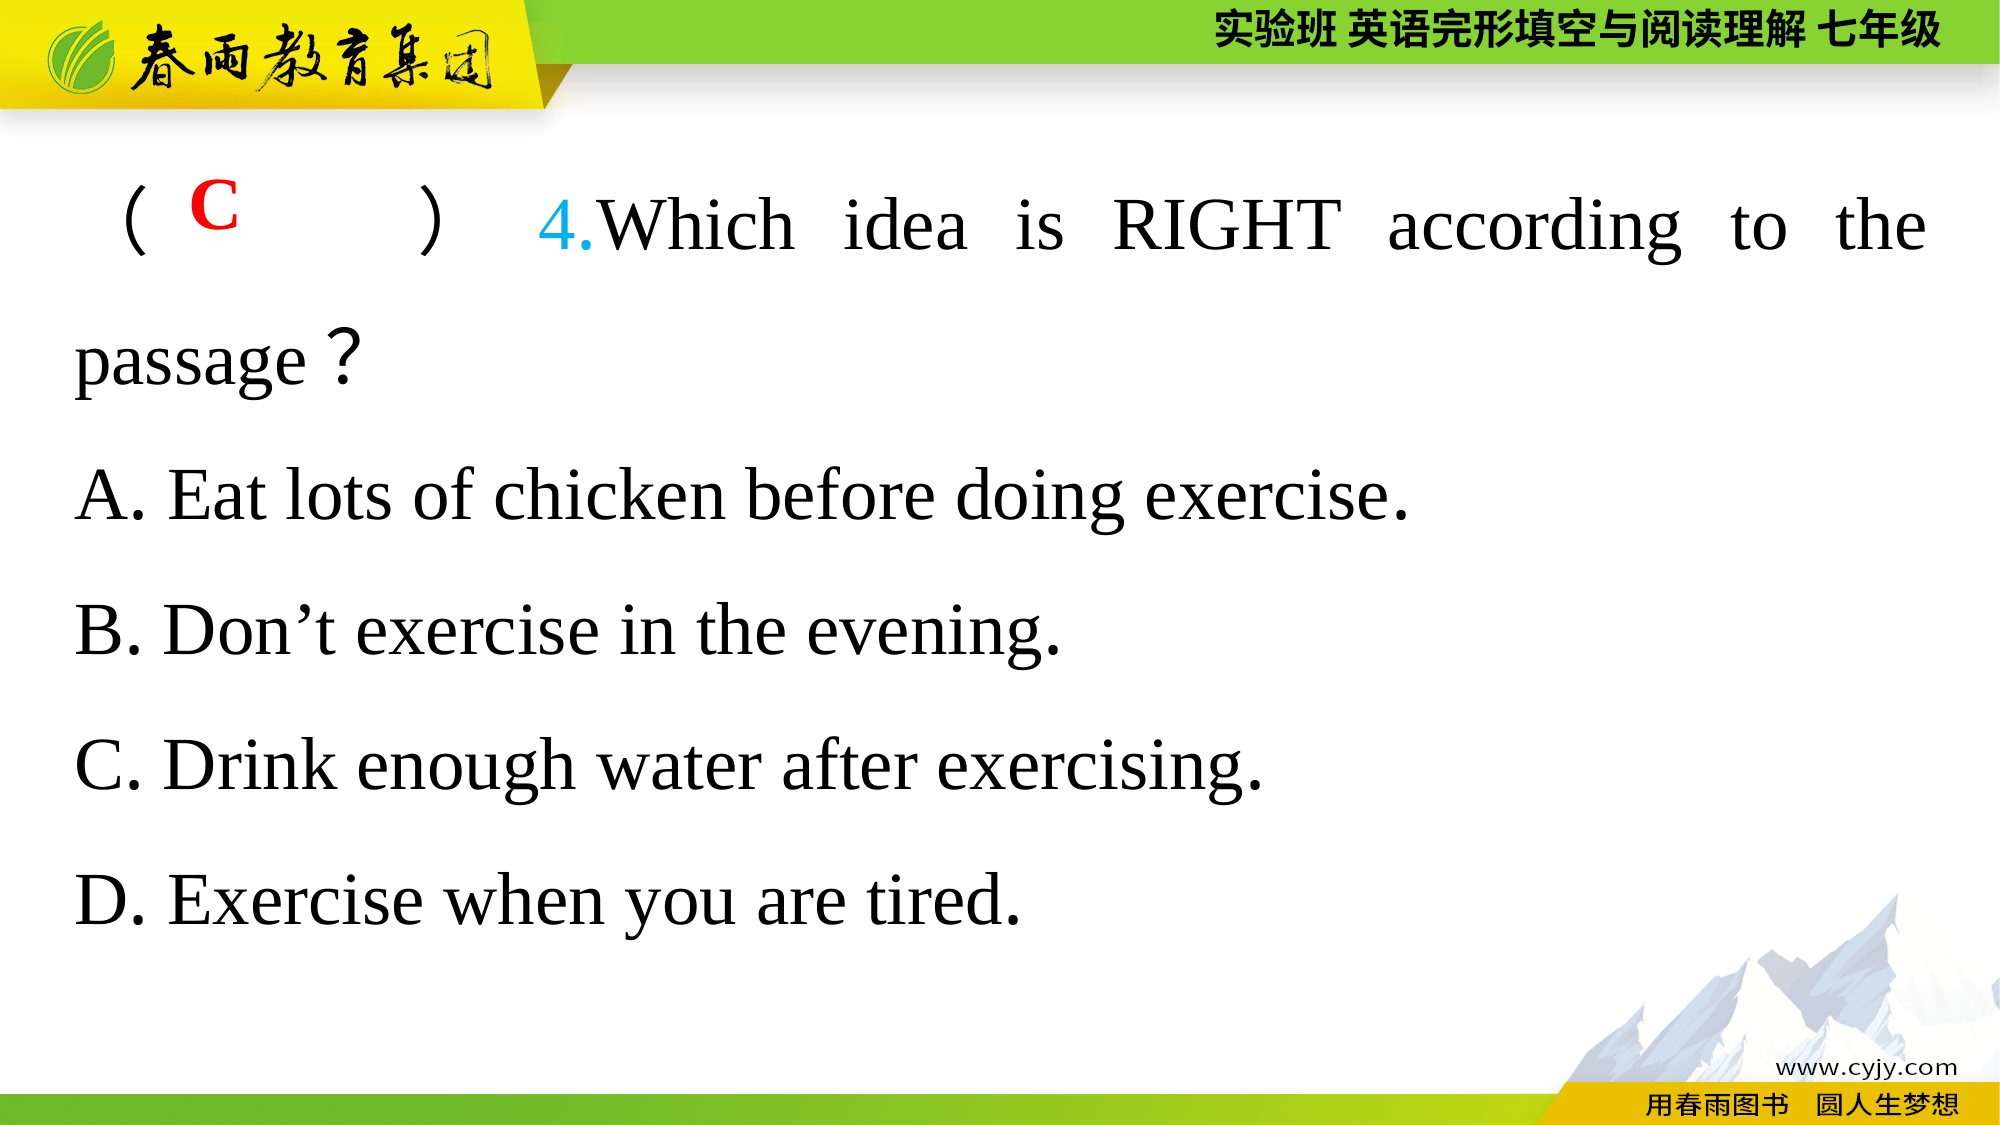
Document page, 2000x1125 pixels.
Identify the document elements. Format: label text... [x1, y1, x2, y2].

text_box C [173, 146, 258, 252]
picture [0, 0, 2000, 1125]
list （ ）4.Which idea is RIGHT according to the passage？ A. Eat lots of chicken before doing exercise. B. Don’t exercise in the evening. C. Drink enough water after exercising. D. Exercise when you are tired. [59, 122, 1944, 820]
